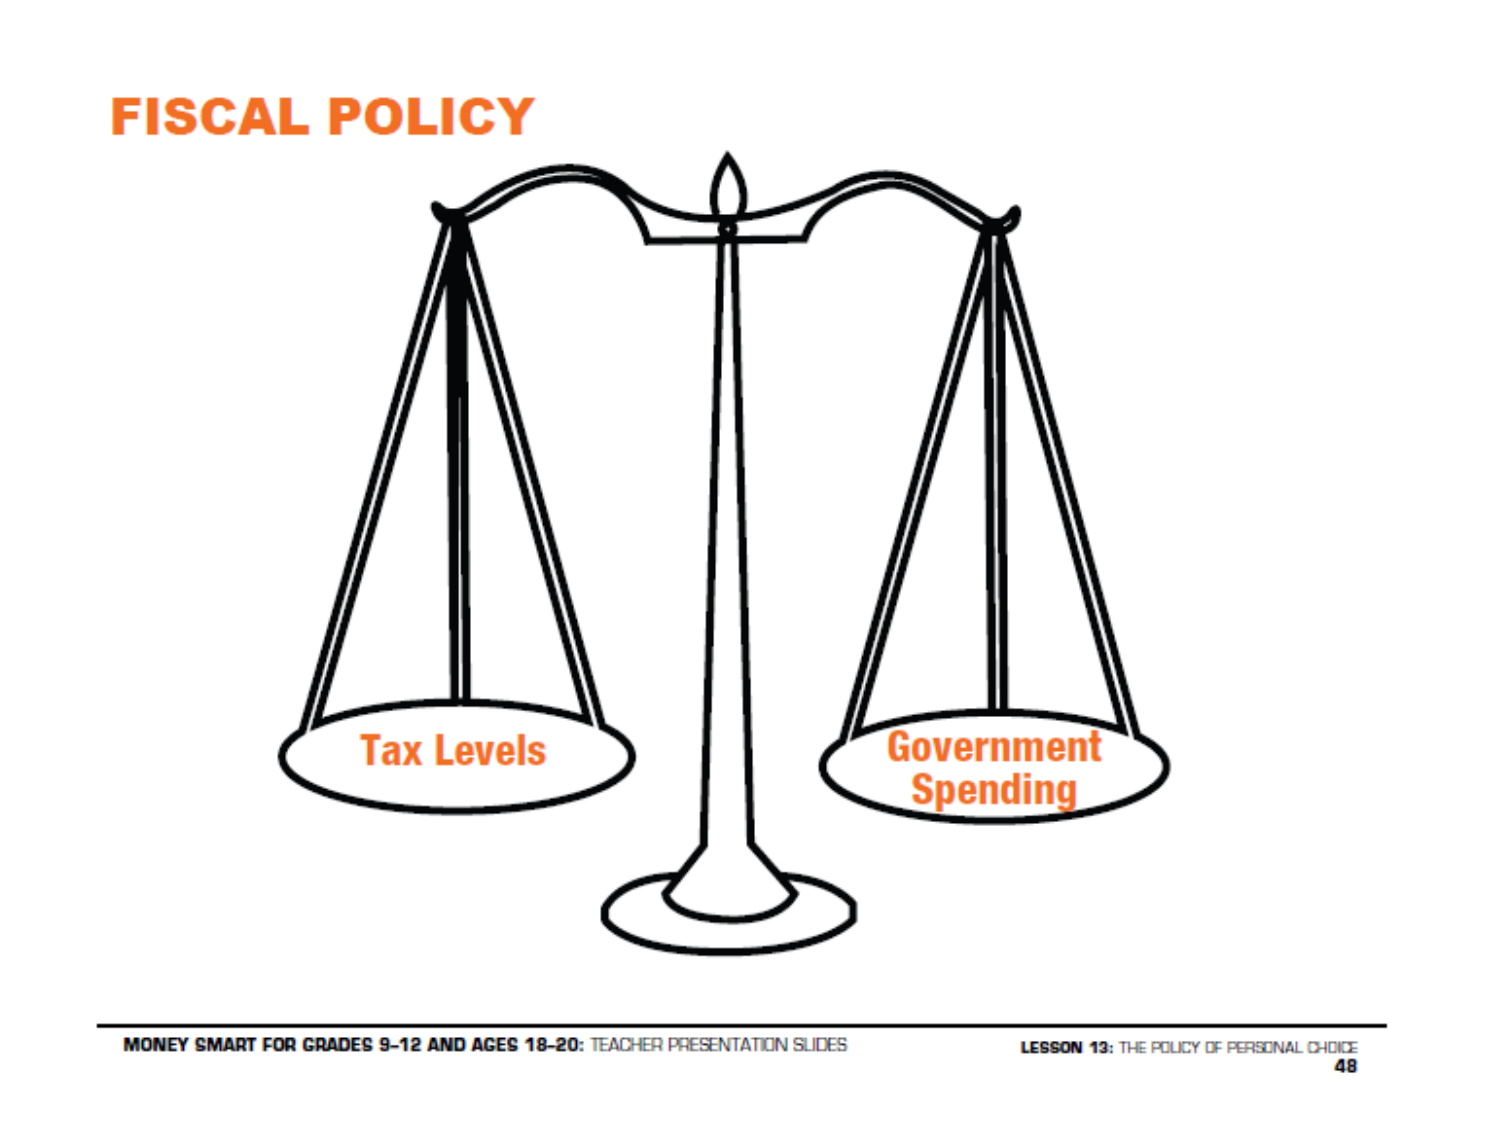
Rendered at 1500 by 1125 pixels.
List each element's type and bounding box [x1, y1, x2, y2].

picture [37, 34, 1438, 1110]
